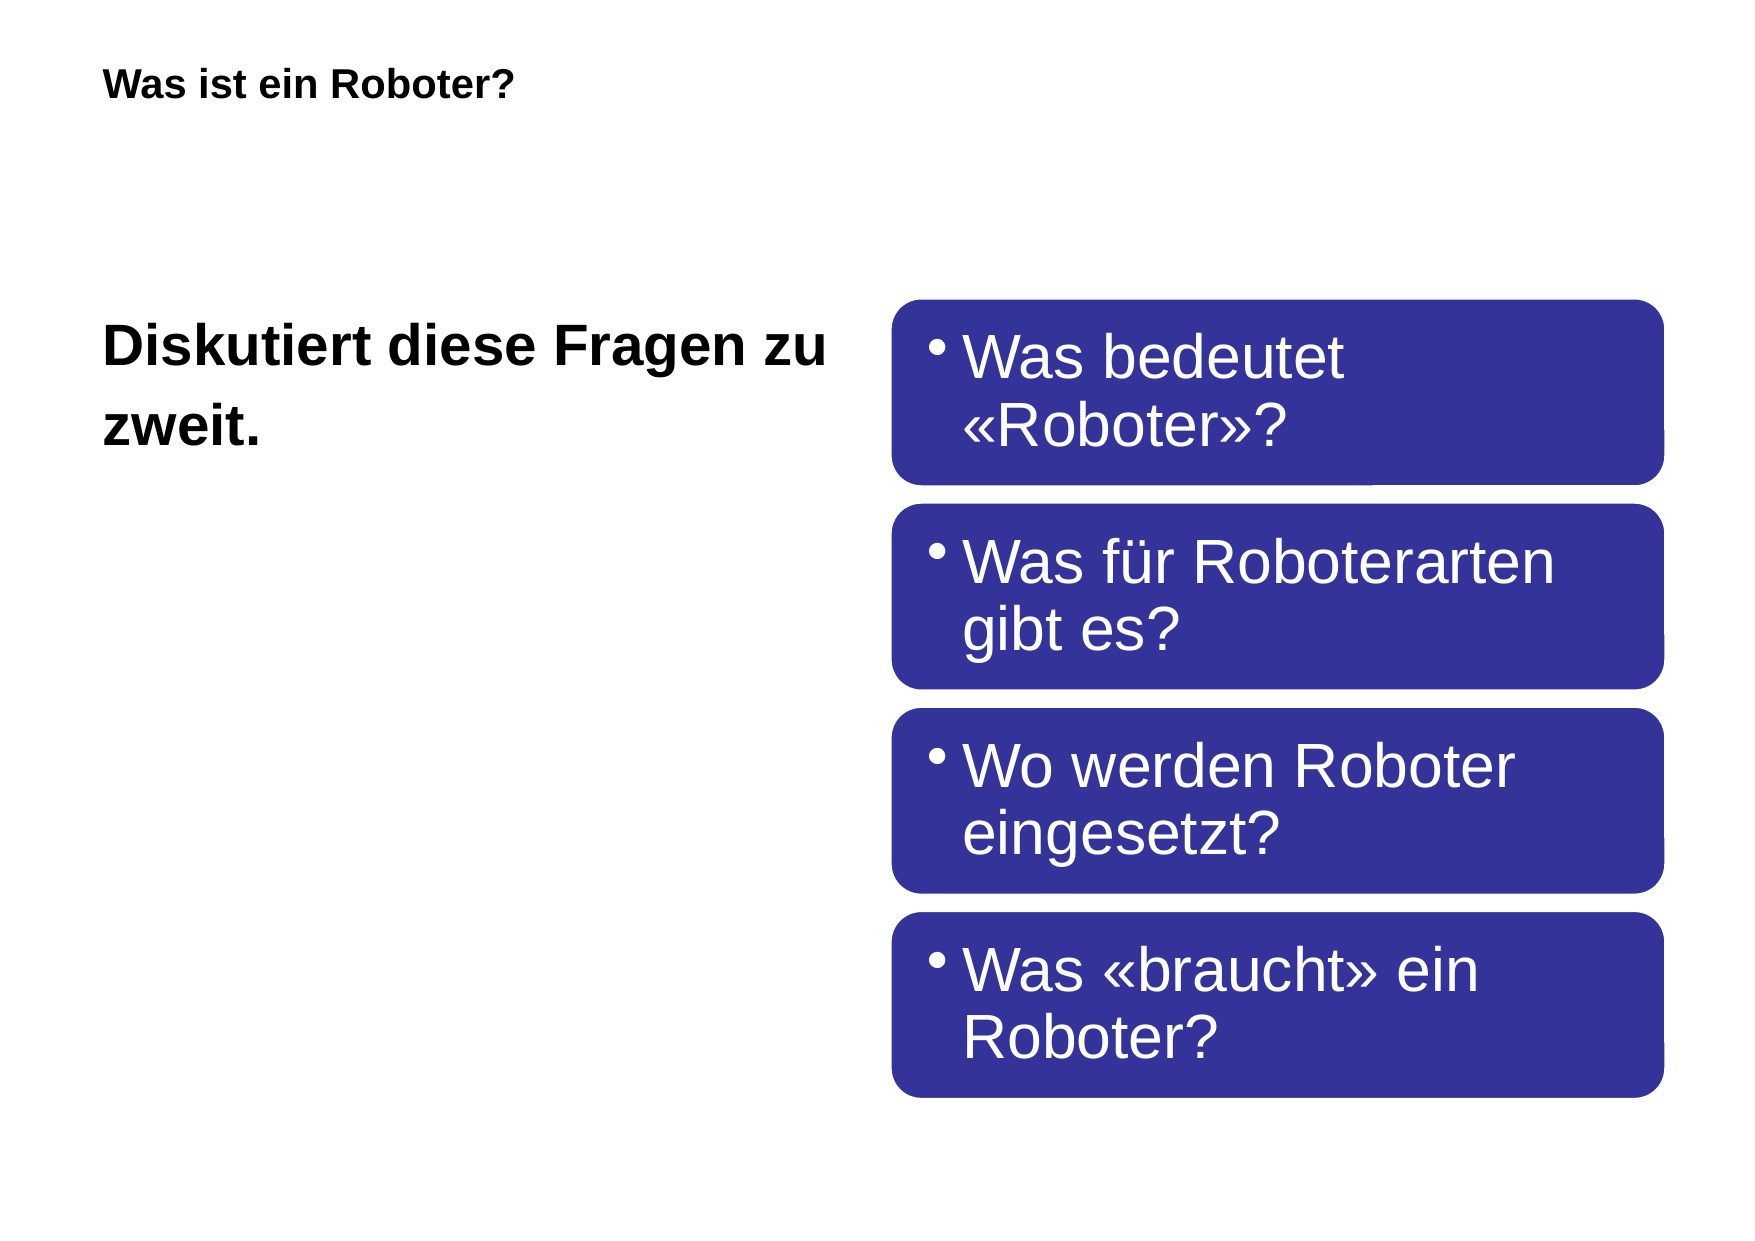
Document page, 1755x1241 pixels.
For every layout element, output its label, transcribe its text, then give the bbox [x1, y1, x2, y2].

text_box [889, 288, 1667, 1109]
list Diskutiert diese Fragen zu zweit. [87, 289, 865, 1108]
title Was ist ein Roboter? [87, 49, 1667, 257]
